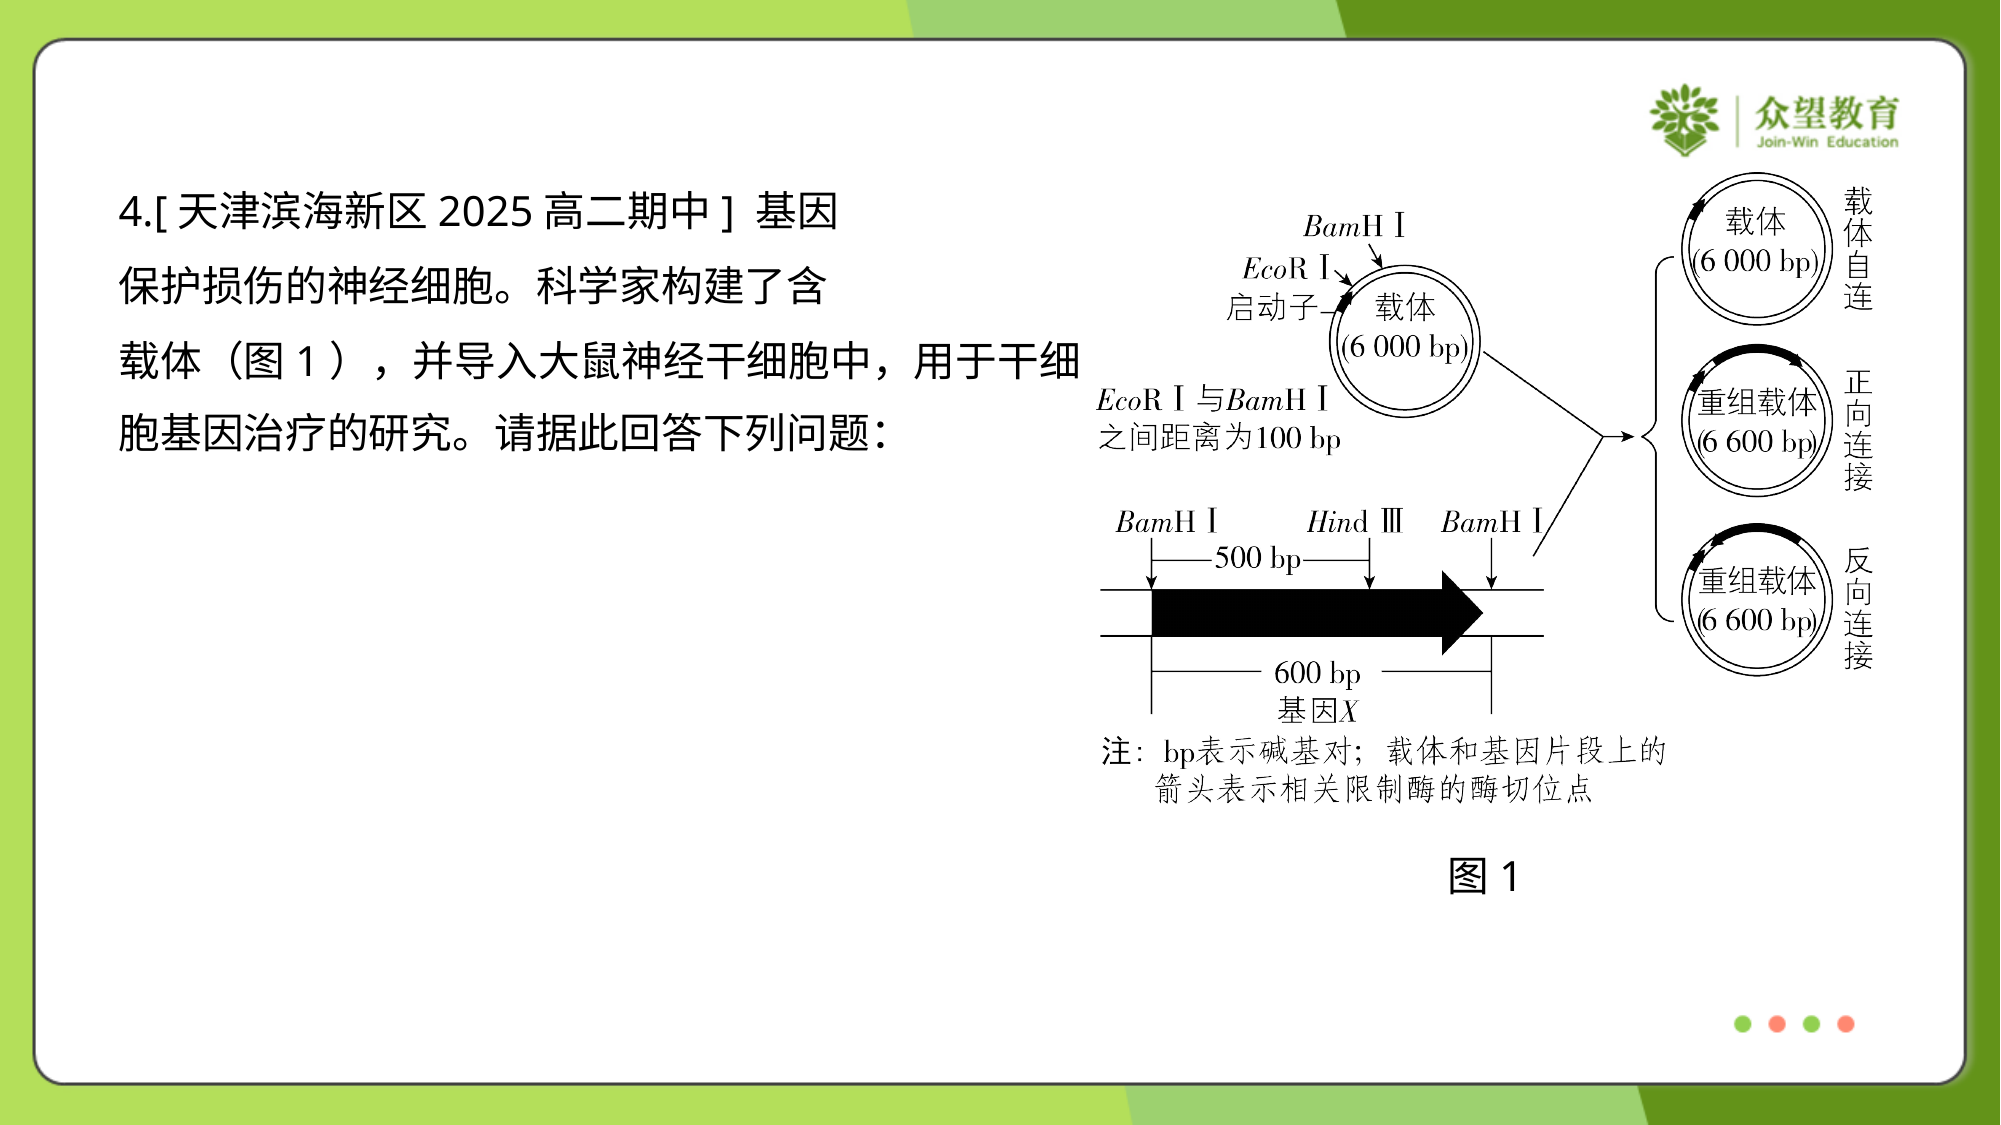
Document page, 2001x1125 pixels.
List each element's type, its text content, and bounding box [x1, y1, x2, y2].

text_box 图1 [1447, 826, 1524, 960]
picture [0, 0, 2000, 1125]
